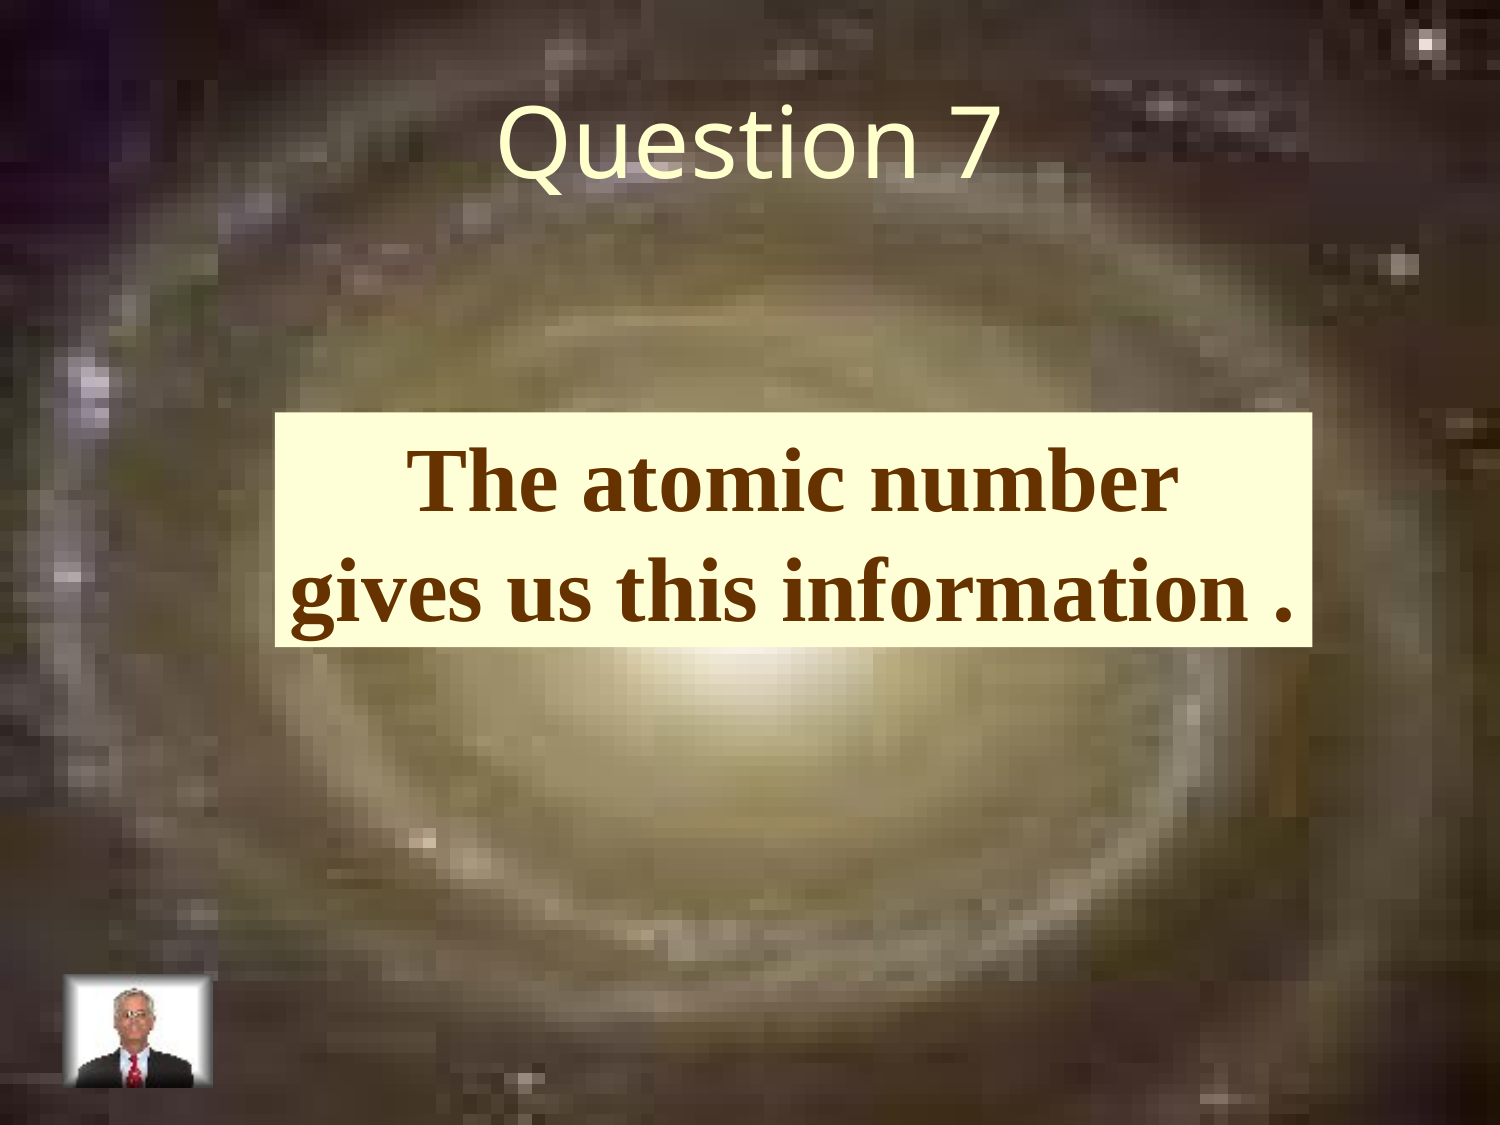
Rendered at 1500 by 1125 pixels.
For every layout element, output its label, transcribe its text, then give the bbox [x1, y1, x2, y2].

picture [0, 0, 1500, 1125]
title Question 7 [74, 44, 1426, 233]
text_box The atomic number gives us this information . [274, 412, 1313, 648]
